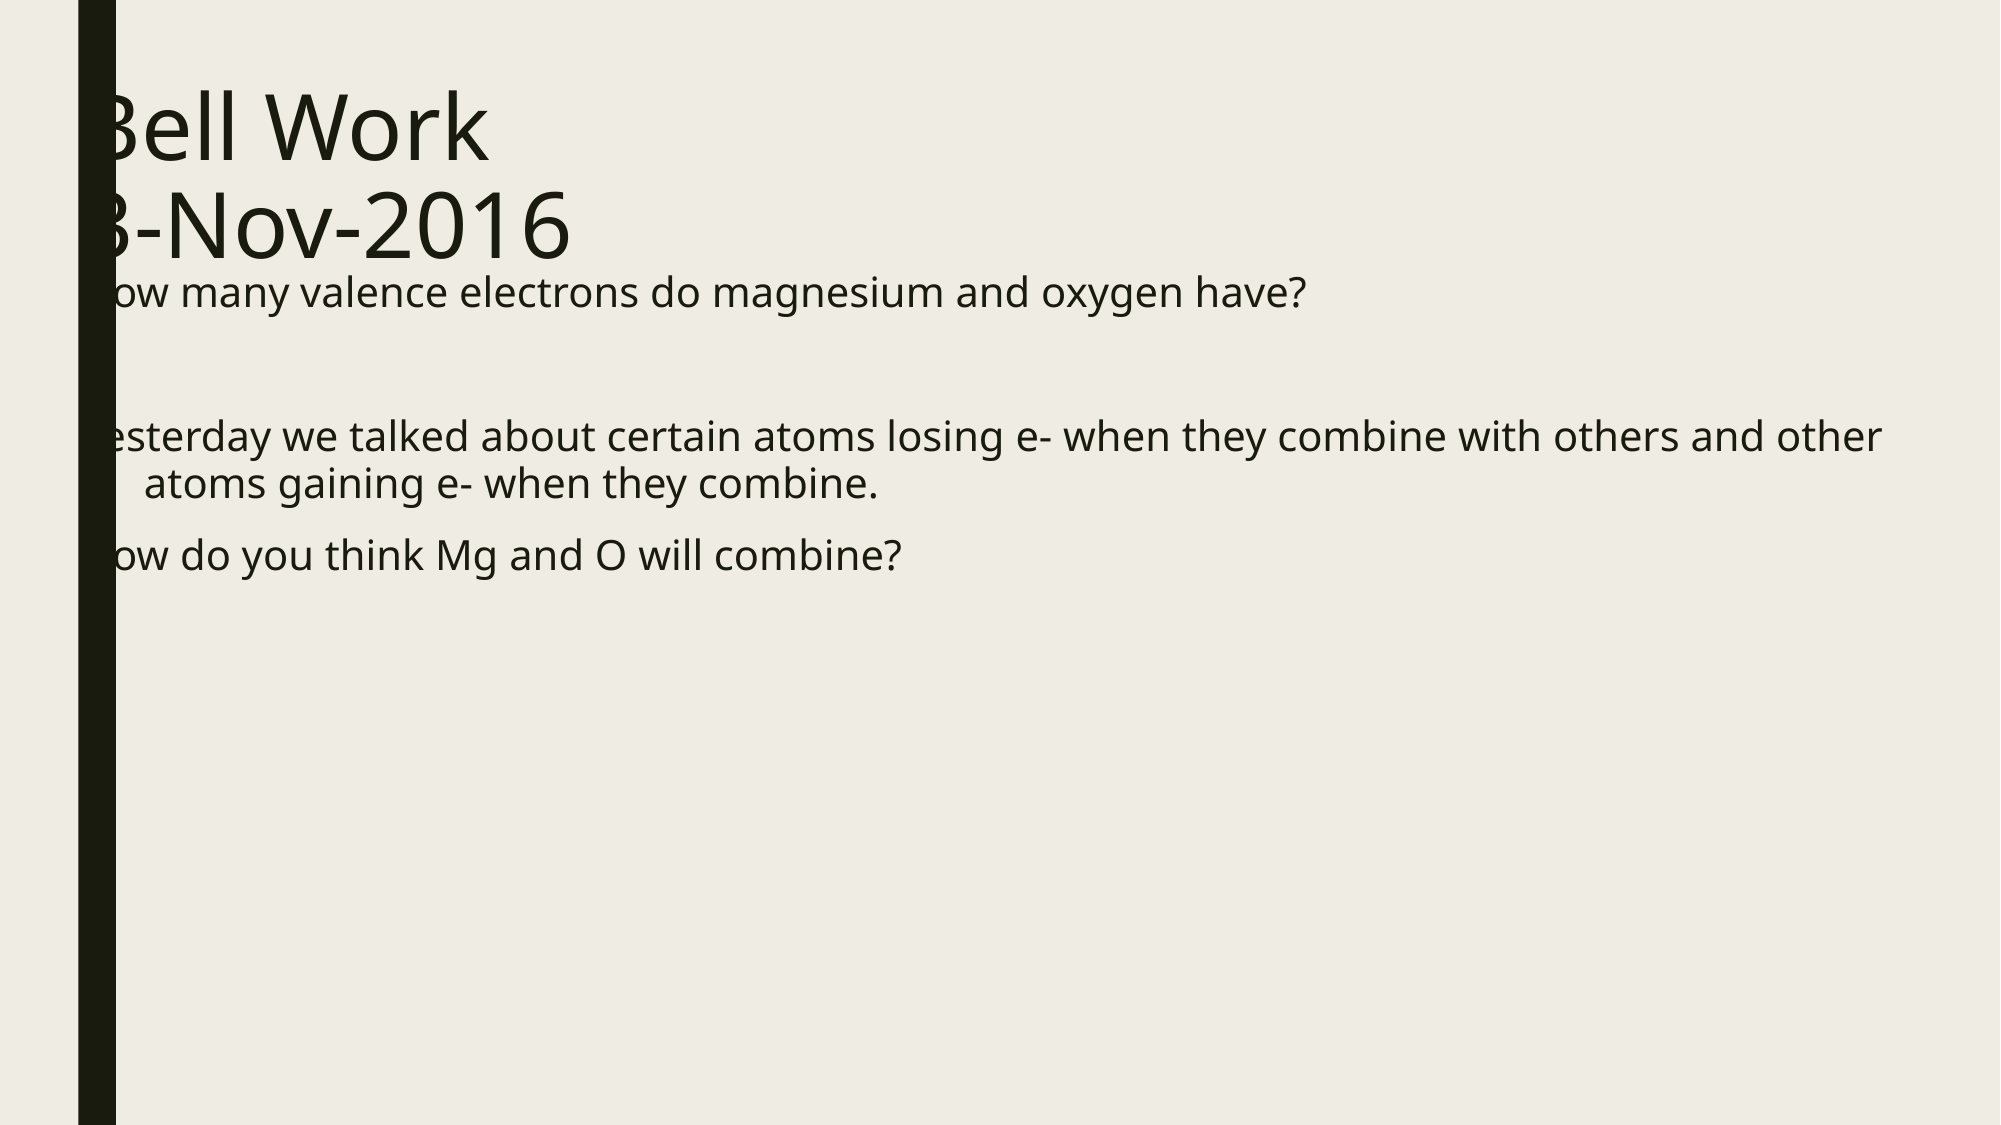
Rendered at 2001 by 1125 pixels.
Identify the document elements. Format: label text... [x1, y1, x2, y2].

title Bell Work 3-Nov-2016 [66, 75, 1935, 263]
list How many valence electrons do magnesium and oxygen have? Yesterday we talked about certain atoms losing e- when they combine with others and other atoms gaining e- when they combine. How do you think Mg and O will combine? [65, 262, 1934, 963]
